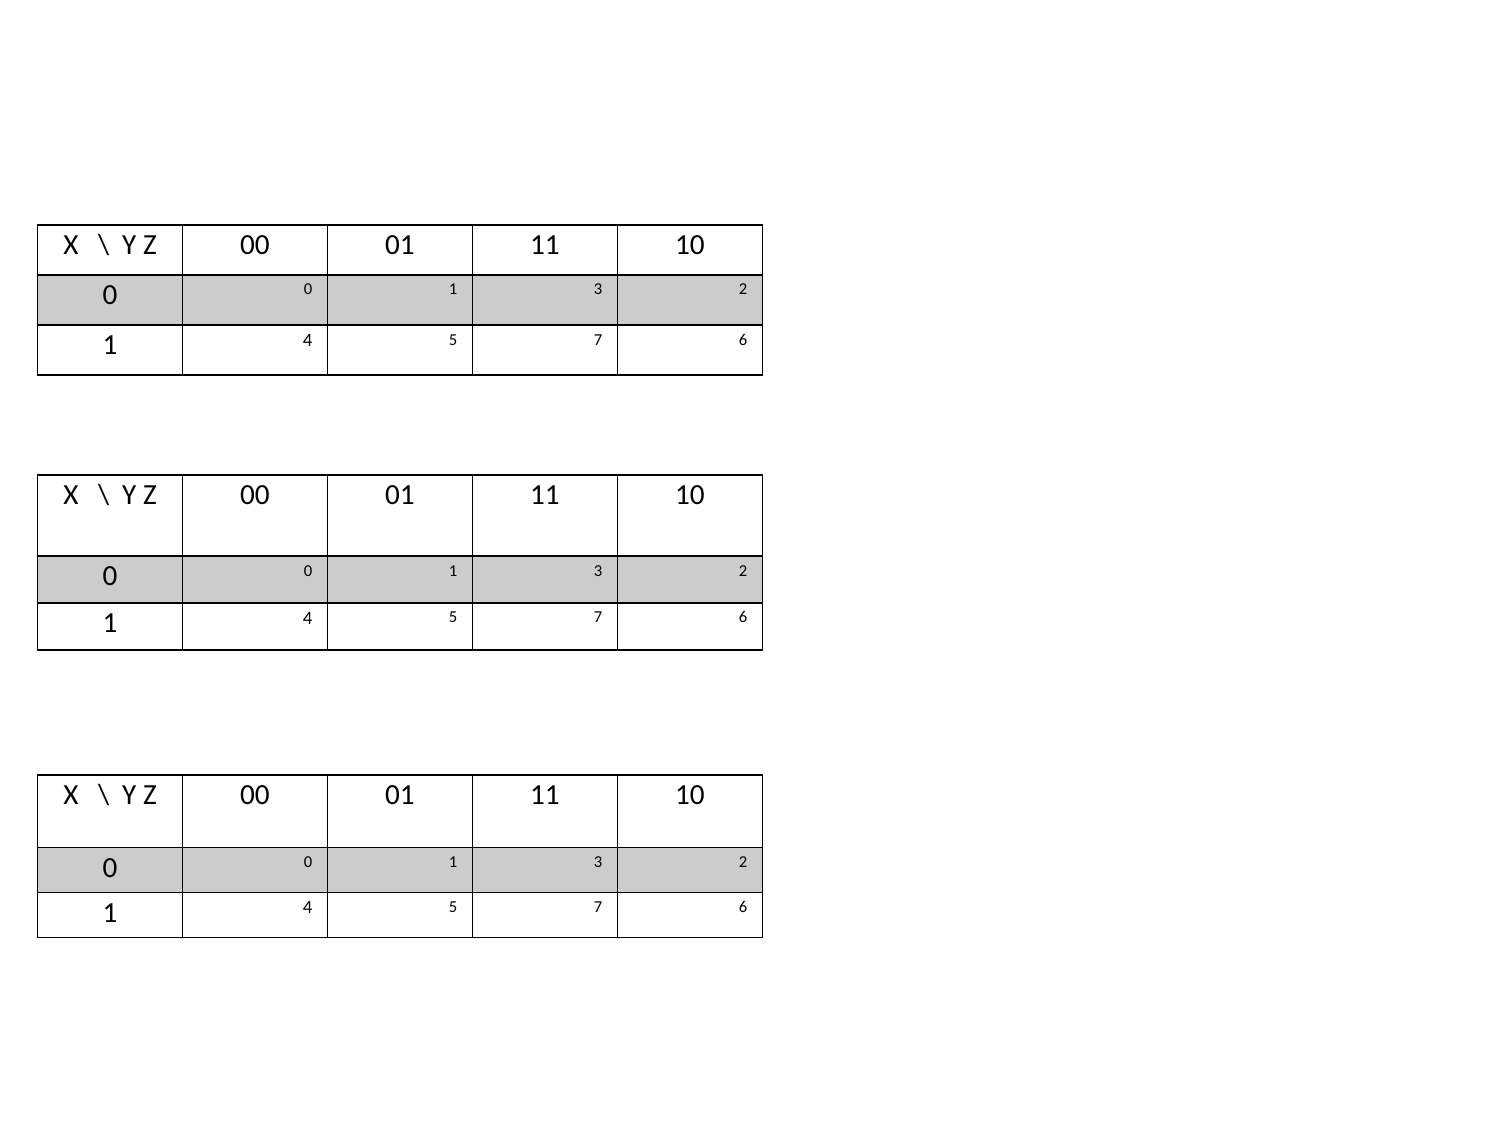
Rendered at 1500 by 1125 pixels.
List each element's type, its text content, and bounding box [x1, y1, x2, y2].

table_header X \ Y Z [38, 226, 182, 274]
table_cell 0 [183, 848, 327, 892]
table_cell 7 [473, 326, 617, 374]
table_header X \ Y Z [38, 776, 182, 847]
table_header 00 [183, 226, 327, 274]
table_cell 2 [618, 276, 762, 324]
table_cell 2 [618, 848, 762, 892]
table_cell 5 [328, 893, 472, 937]
table_cell 6 [618, 604, 762, 649]
table_cell 5 [328, 326, 472, 374]
table_cell 1 [328, 276, 472, 324]
table_cell 0 [38, 276, 182, 324]
table_cell 6 [618, 893, 762, 937]
table_header 11 [473, 476, 617, 555]
table_cell 1 [328, 848, 472, 892]
table_cell 4 [183, 604, 327, 649]
table_header 01 [328, 476, 472, 555]
table_header 00 [183, 776, 327, 847]
table_cell 0 [38, 557, 182, 602]
table_cell 1 [328, 557, 472, 602]
table_cell 1 [38, 326, 182, 374]
table_cell 4 [183, 893, 327, 937]
table_cell 7 [473, 893, 617, 937]
table_cell 1 [38, 604, 182, 649]
table_cell 5 [328, 604, 472, 649]
table_cell 3 [473, 848, 617, 892]
table_header 11 [473, 776, 617, 847]
table_cell 7 [473, 604, 617, 649]
table_cell 0 [183, 276, 327, 324]
table_cell 2 [618, 557, 762, 602]
table_header X \ Y Z [38, 476, 182, 555]
table_cell 1 [38, 893, 182, 937]
table_cell 4 [183, 326, 327, 374]
table_header 00 [183, 476, 327, 555]
table_header 11 [473, 226, 617, 274]
table_cell 0 [183, 557, 327, 602]
table_cell 6 [618, 326, 762, 374]
table_header 10 [618, 776, 762, 847]
table_header 01 [328, 226, 472, 274]
table_header 10 [618, 476, 762, 555]
table_cell 3 [473, 276, 617, 324]
table_cell 3 [473, 557, 617, 602]
table_header 01 [328, 776, 472, 847]
table_cell 0 [38, 848, 182, 892]
table_header 10 [618, 226, 762, 274]
